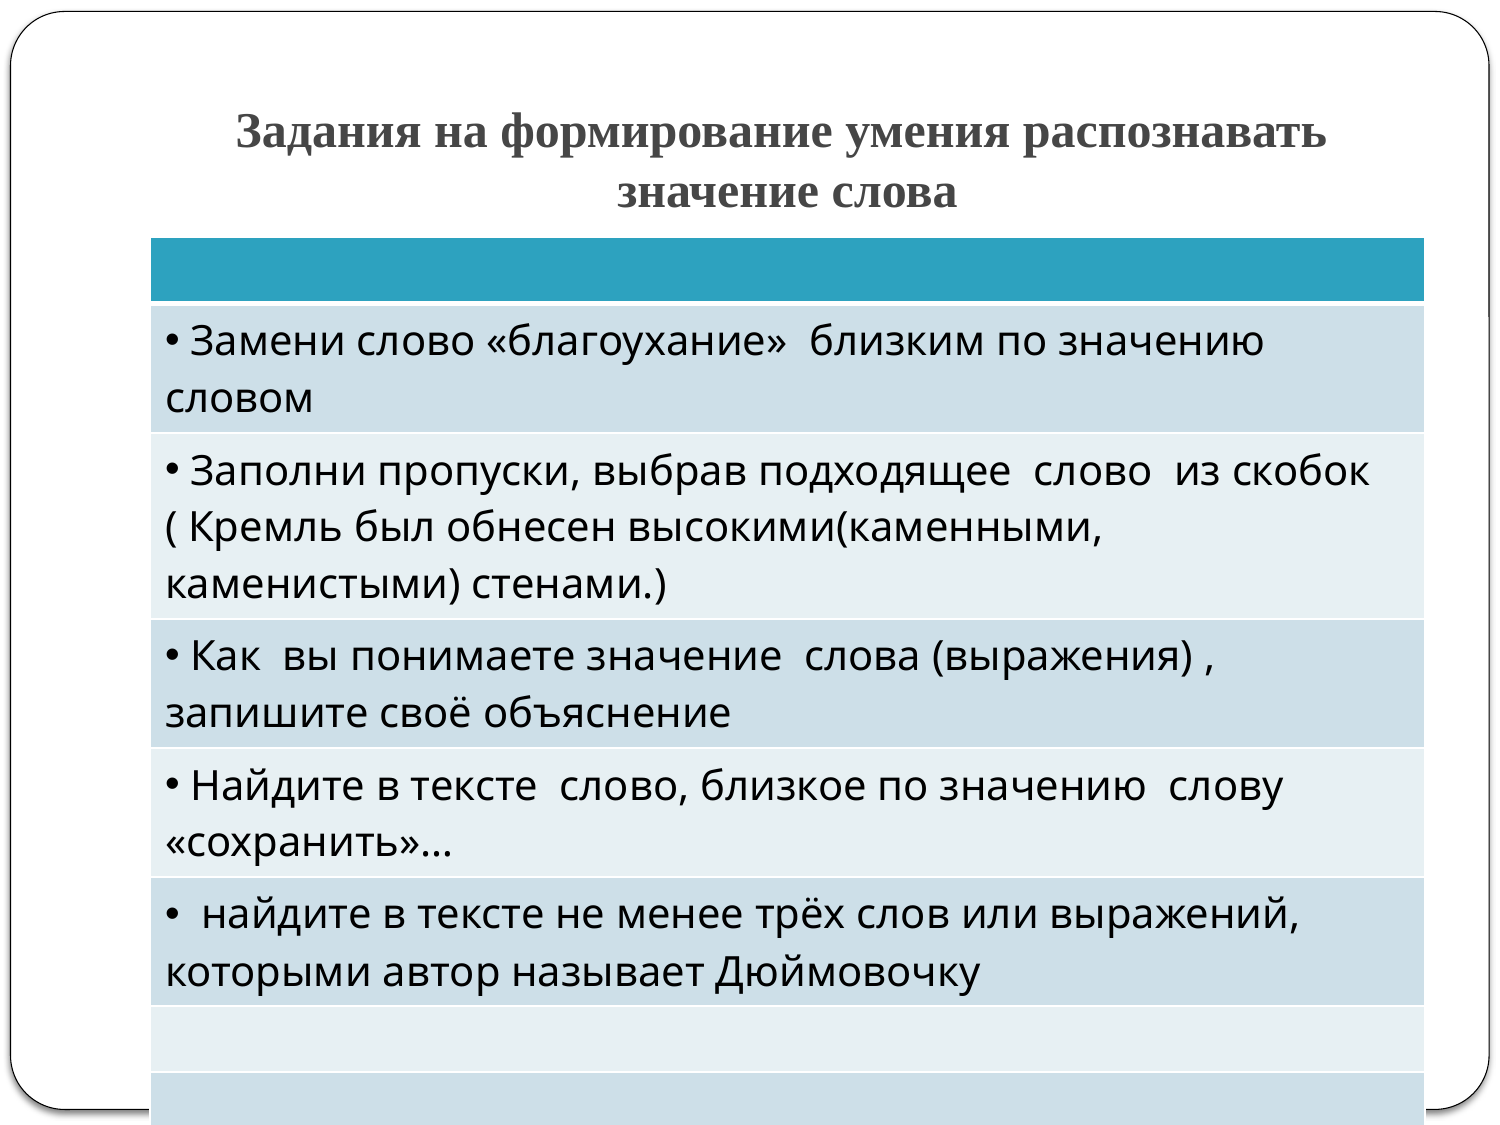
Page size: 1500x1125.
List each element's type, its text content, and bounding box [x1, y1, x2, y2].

table_cell Заполни пропуски, выбрав подходящее слово из скобок ( Кремль был обнесен высокими(каменными, каменистыми) стенами.) [151, 434, 1424, 618]
table_cell [151, 1007, 1424, 1071]
table_cell [151, 1073, 1424, 1125]
table_cell найдите в тексте не менее трёх слов или выражений, которыми автор называет Дюймовочку [151, 878, 1424, 1005]
table_cell Как вы понимаете значение слова (выражения) , запишите своё объяснение [151, 620, 1424, 747]
table_header [151, 238, 1424, 301]
table_cell Замени слово «благоухание» близким по значению словом [151, 306, 1424, 432]
title Задания на формирование умения распознавать значение слова [150, 45, 1425, 233]
table_cell Найдите в тексте слово, близкое по значению слову «сохранить»… [151, 749, 1424, 876]
